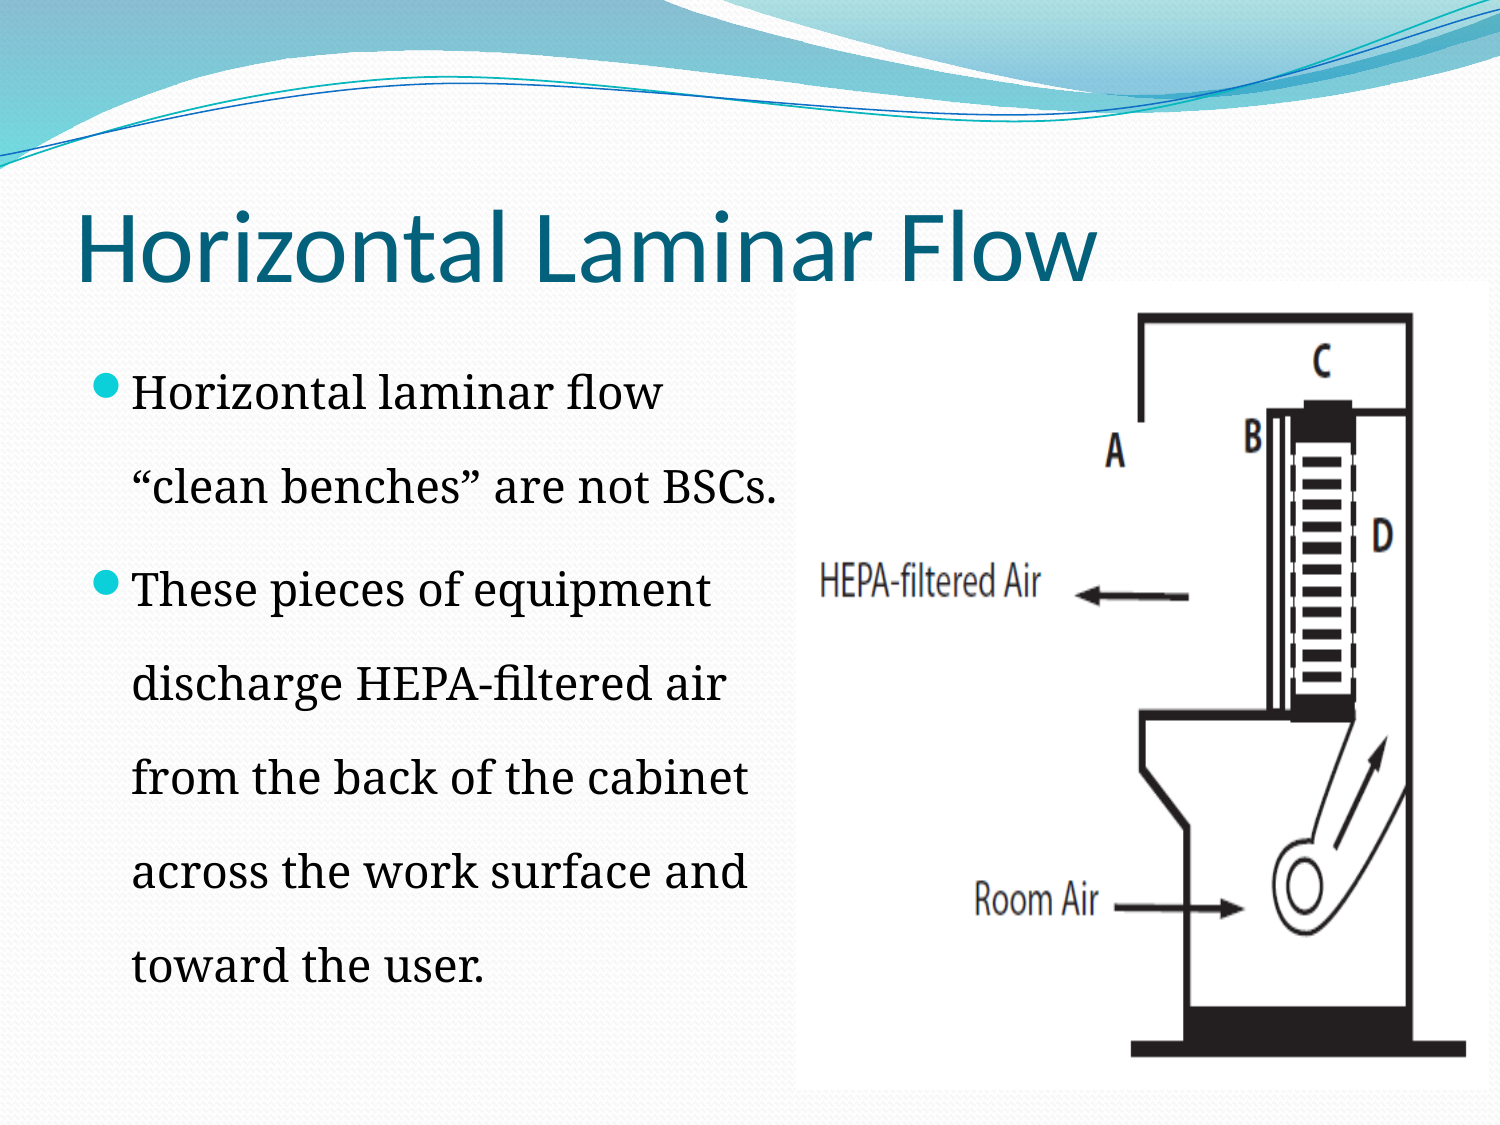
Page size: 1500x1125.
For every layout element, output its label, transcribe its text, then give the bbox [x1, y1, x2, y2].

list Horizontal laminar flow “clean benches” are not BSCs. These pieces of equipment discharge HEPA-filtered air from the back of the cabinet across the work surface and toward the user. [75, 317, 789, 1090]
picture [796, 280, 1489, 1090]
title Horizontal Laminar Flow [75, 115, 1425, 303]
